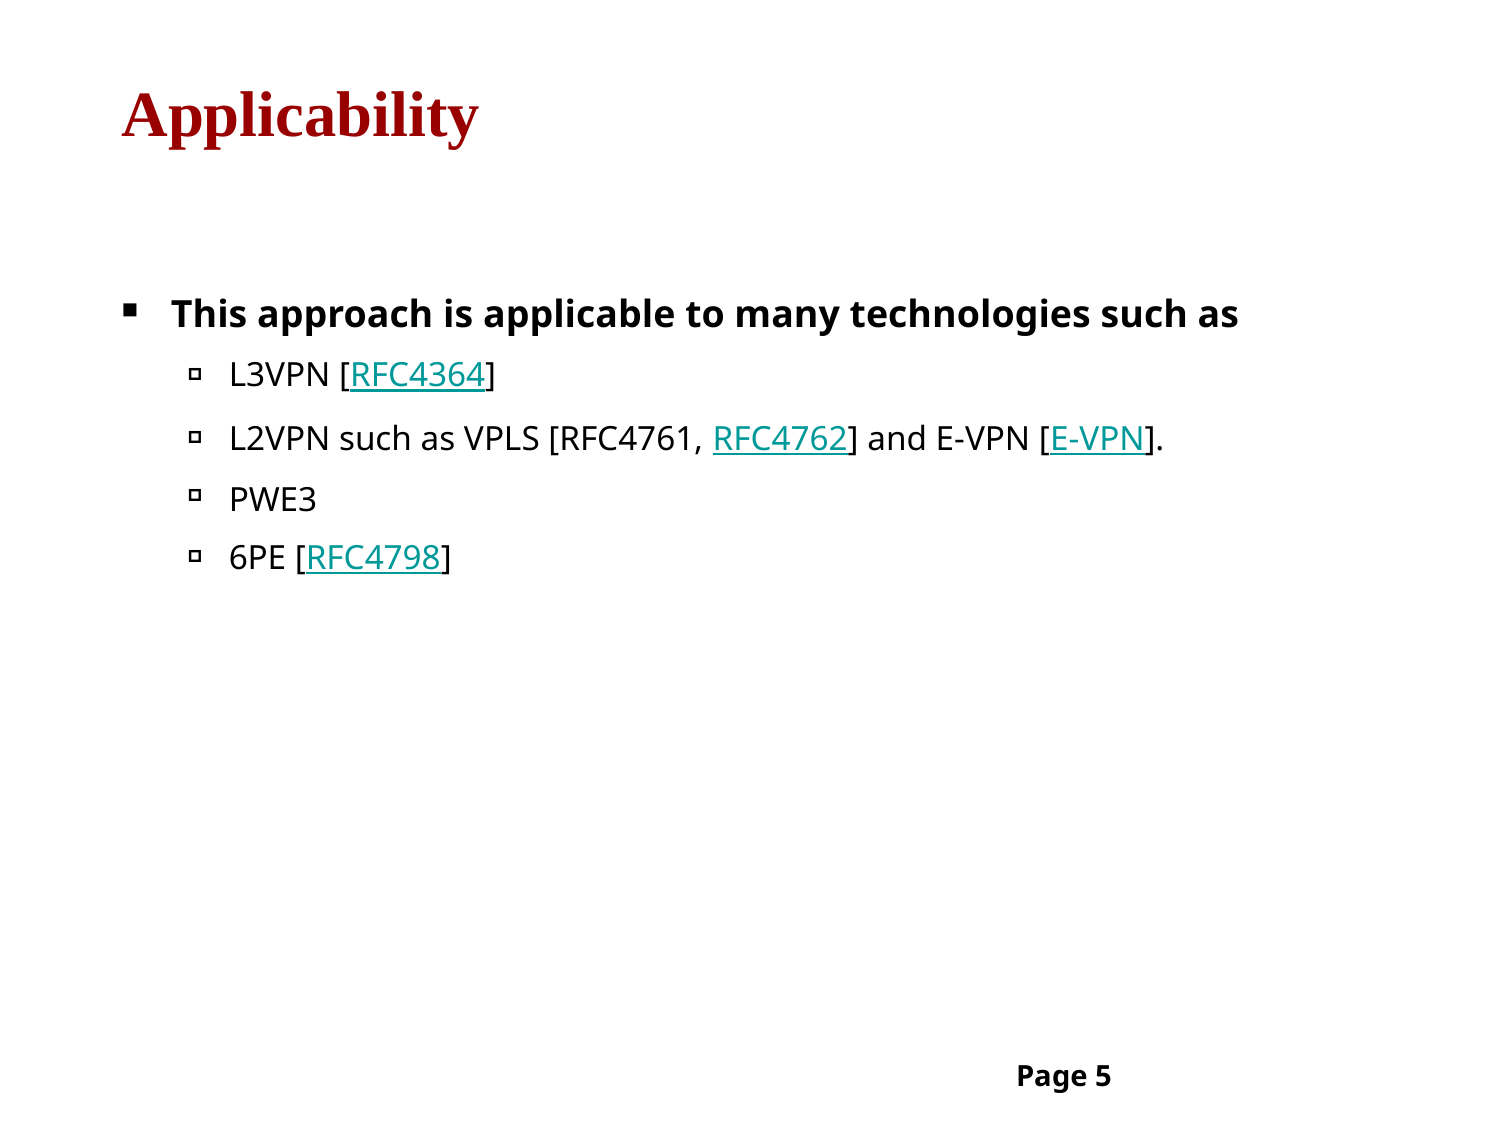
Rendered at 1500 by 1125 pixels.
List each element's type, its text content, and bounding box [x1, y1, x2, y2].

slide_number Page 5 [1001, 1049, 1346, 1125]
list This approach is applicable to many technologies such as L3VPN [RFC4364] L2VPN such as VPLS [RFC4761, RFC4762] and E-VPN [E-VPN]. PWE3 6PE [RFC4798] [106, 265, 1408, 1016]
title Applicability [106, 63, 1378, 207]
